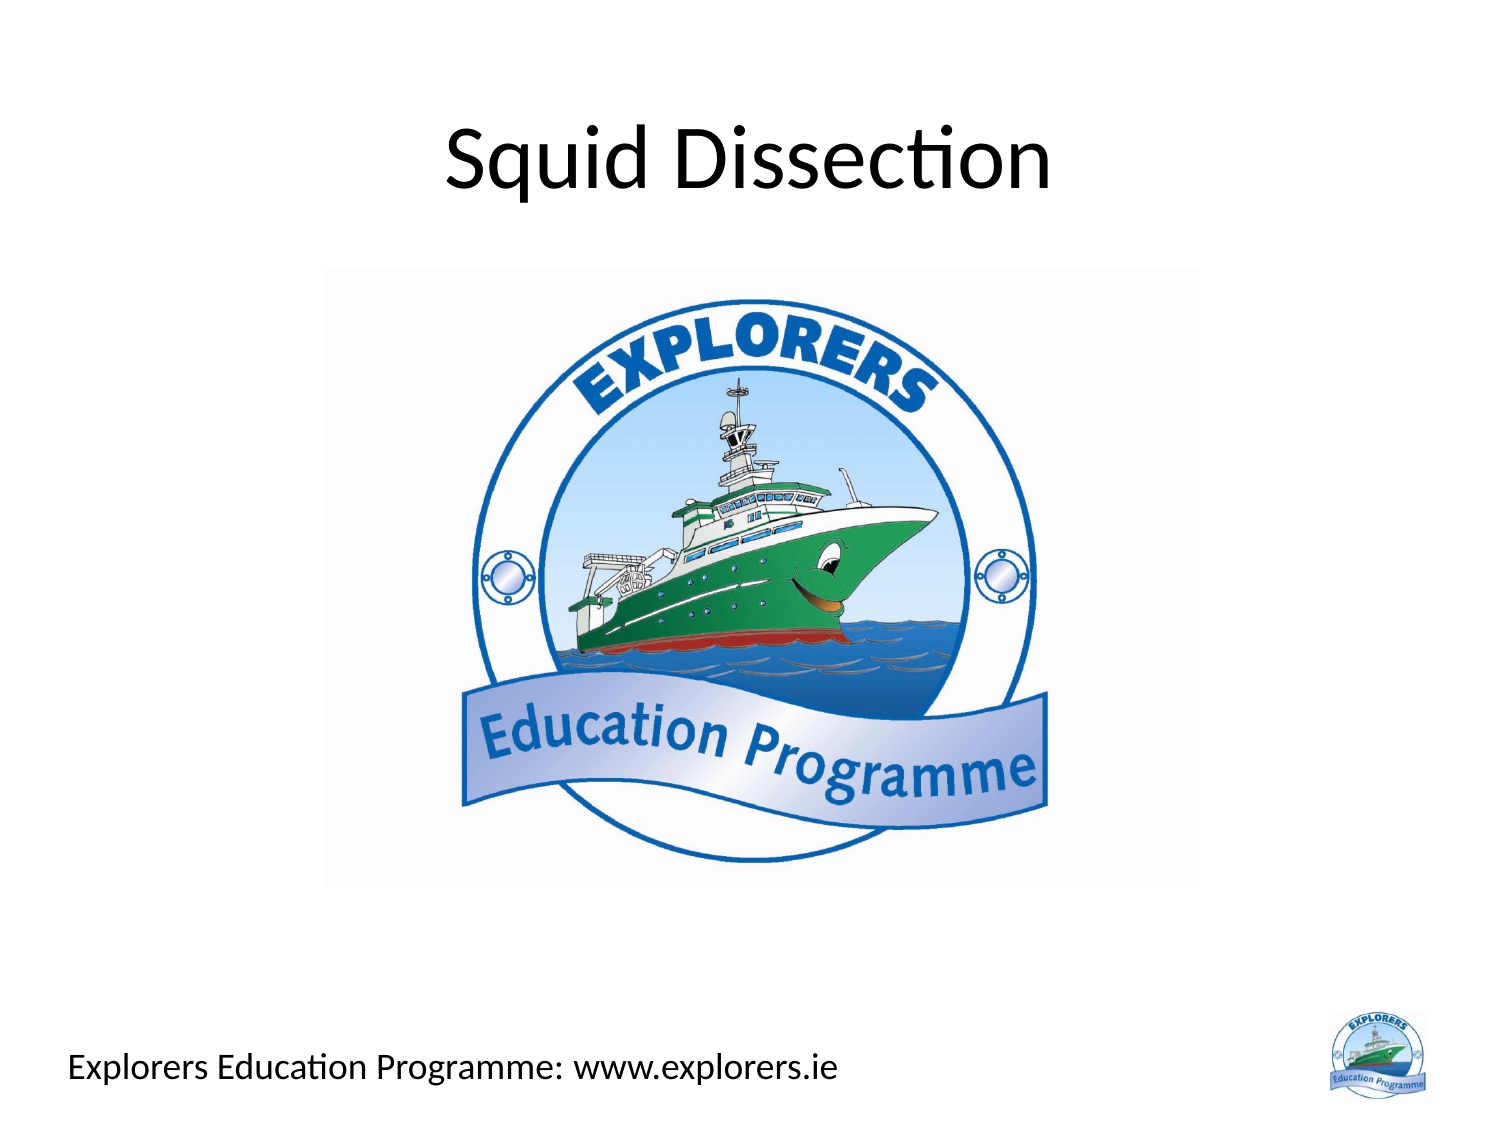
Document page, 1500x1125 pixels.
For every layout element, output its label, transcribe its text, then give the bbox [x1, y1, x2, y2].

picture [324, 266, 1202, 888]
title Squid Dissection [112, 30, 1388, 273]
picture [1328, 1011, 1428, 1102]
text_box Explorers Education Programme: www.explorers.ie [53, 1034, 1117, 1095]
